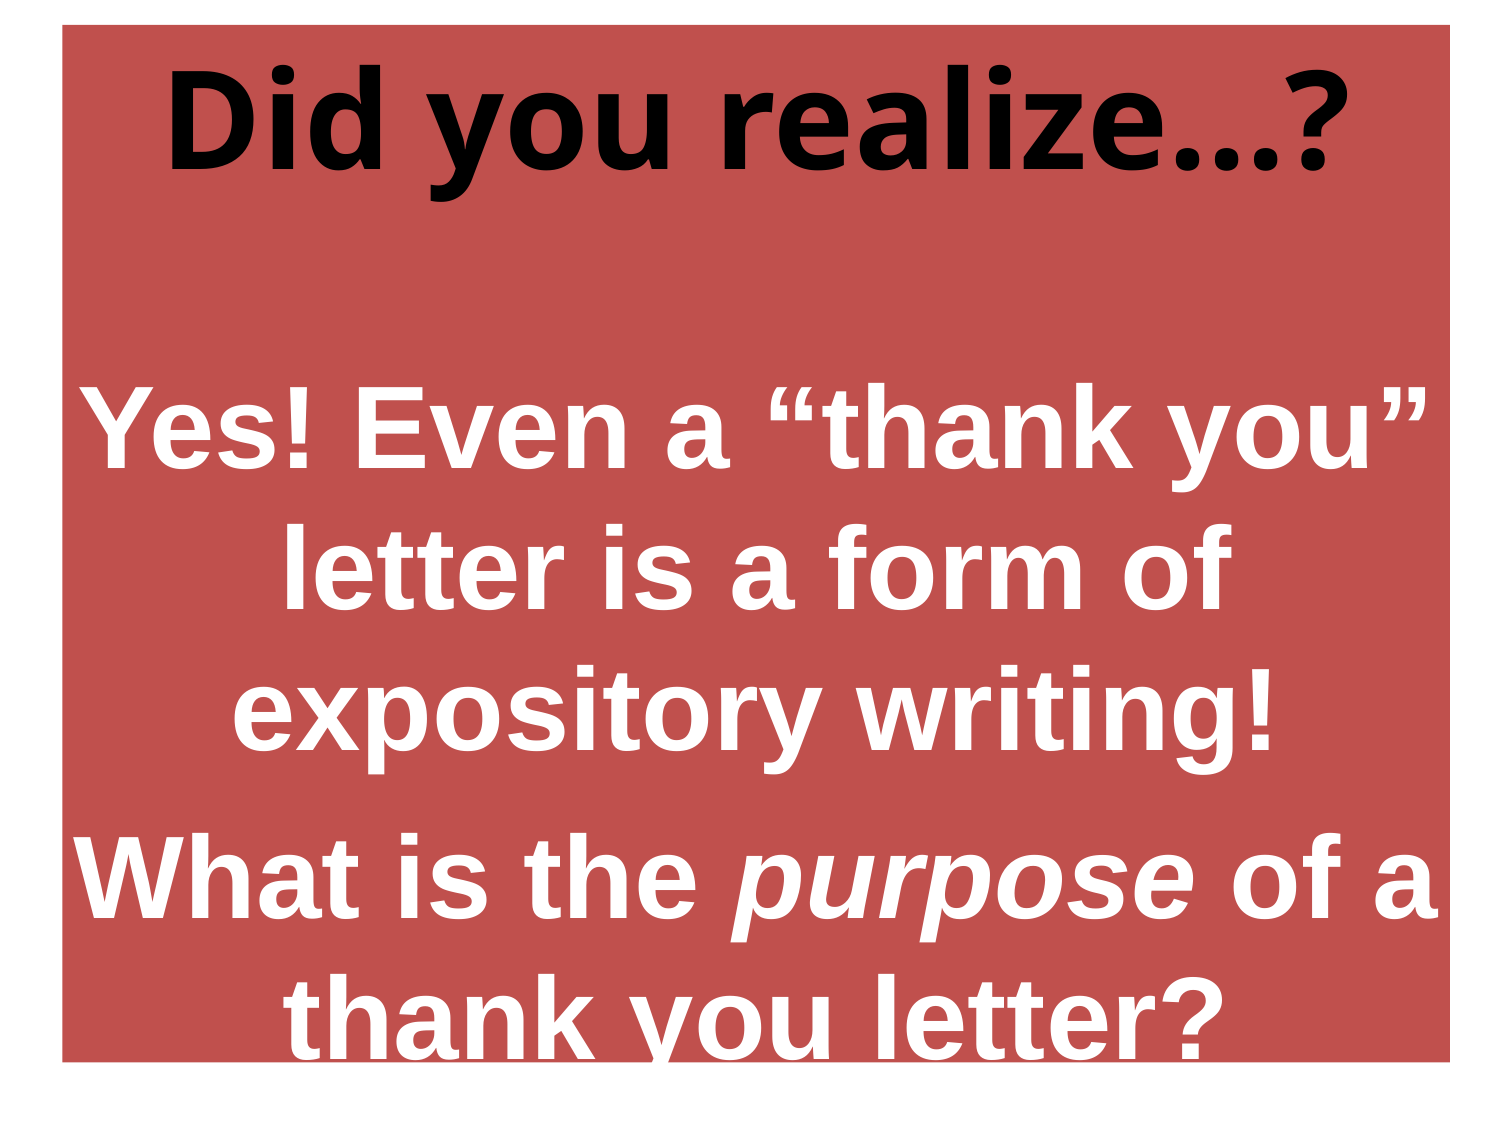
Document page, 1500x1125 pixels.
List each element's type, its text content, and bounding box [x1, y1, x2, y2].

subtitle Did you realize…? Yes! Even a “thank you” letter is a form of expository writing! What is the purpose of a thank you letter? [61, 24, 1451, 1063]
